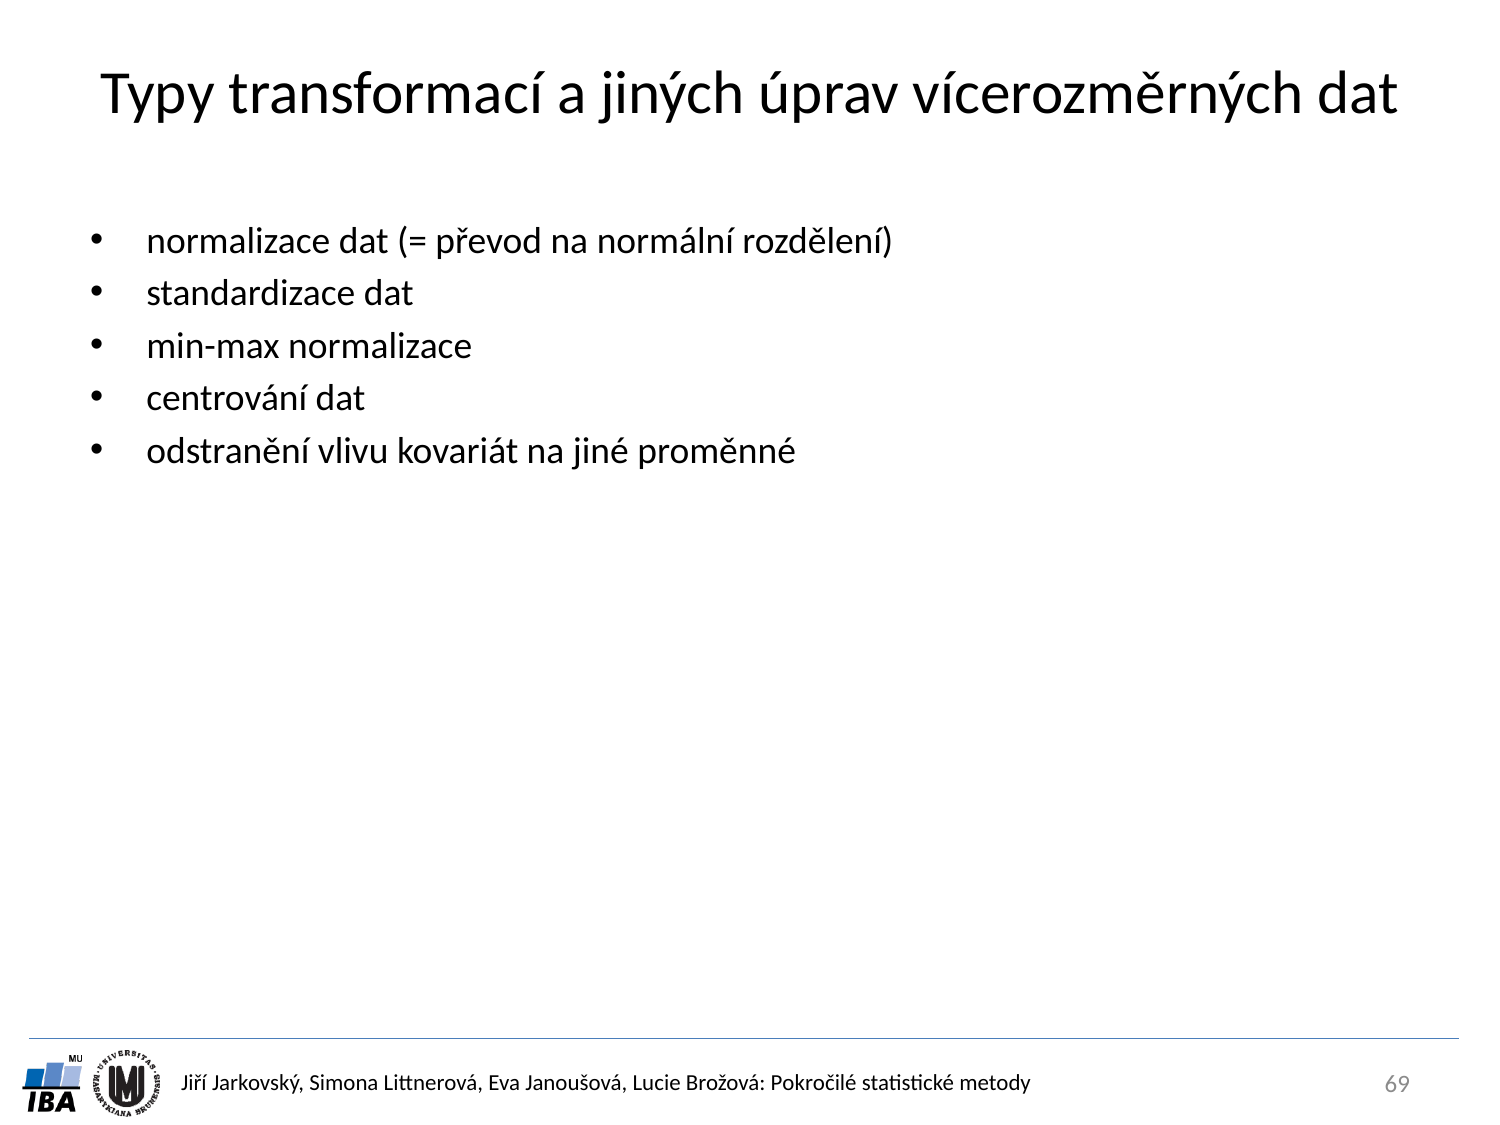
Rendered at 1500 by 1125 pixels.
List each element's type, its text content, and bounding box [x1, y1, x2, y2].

picture [22, 1055, 82, 1112]
slide_number 69 [1074, 1052, 1425, 1113]
list normalizace dat (= převod na normální rozdělení) standardizace dat min-max normalizace centrování dat odstranění vlivu kovariát na jiné proměnné [75, 208, 1425, 1005]
title Typy transformací a jiných úprav vícerozměrných dat [75, 42, 1425, 135]
picture [93, 1050, 160, 1117]
